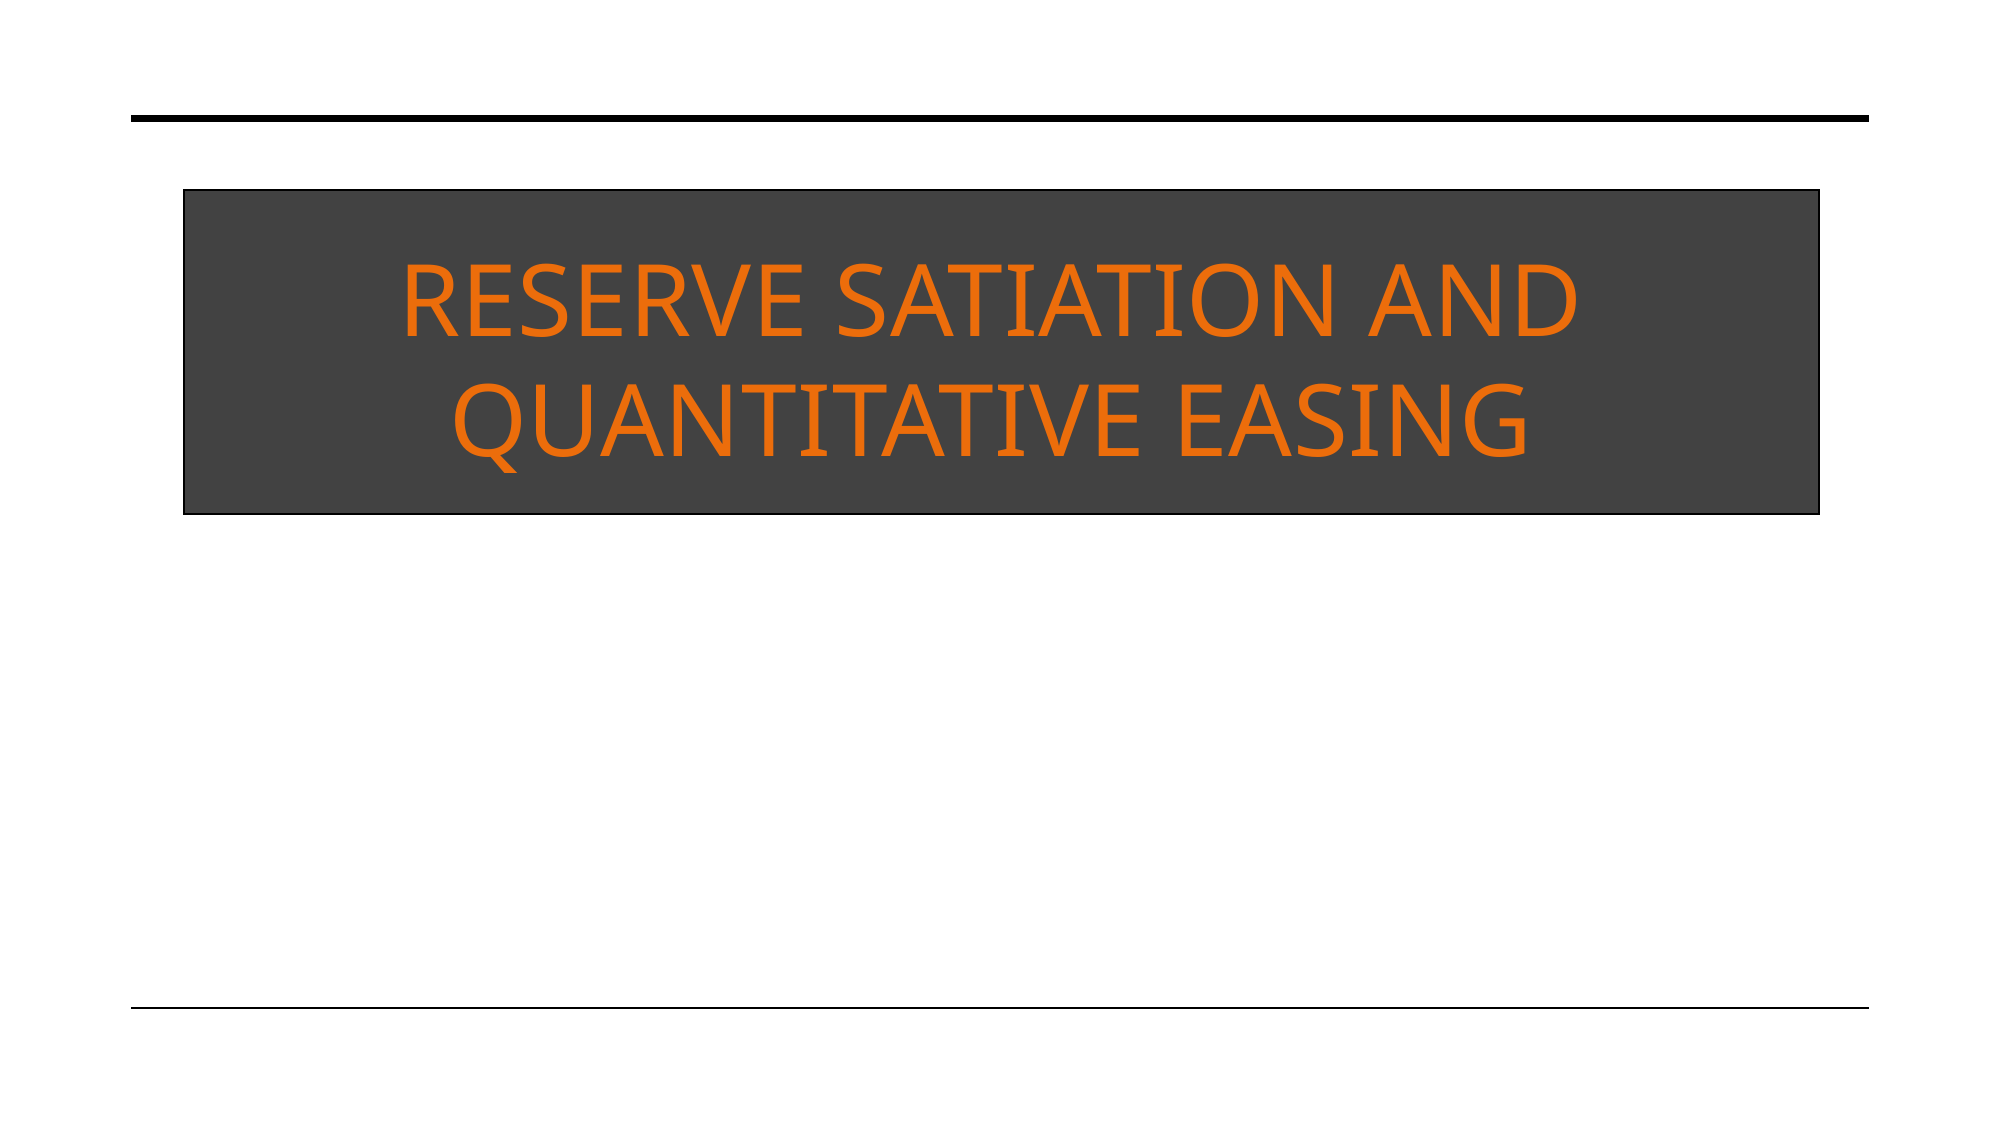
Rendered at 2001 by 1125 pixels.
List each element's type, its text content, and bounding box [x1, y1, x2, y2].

title Reserve satiation and quantitative easing [114, 151, 1869, 563]
